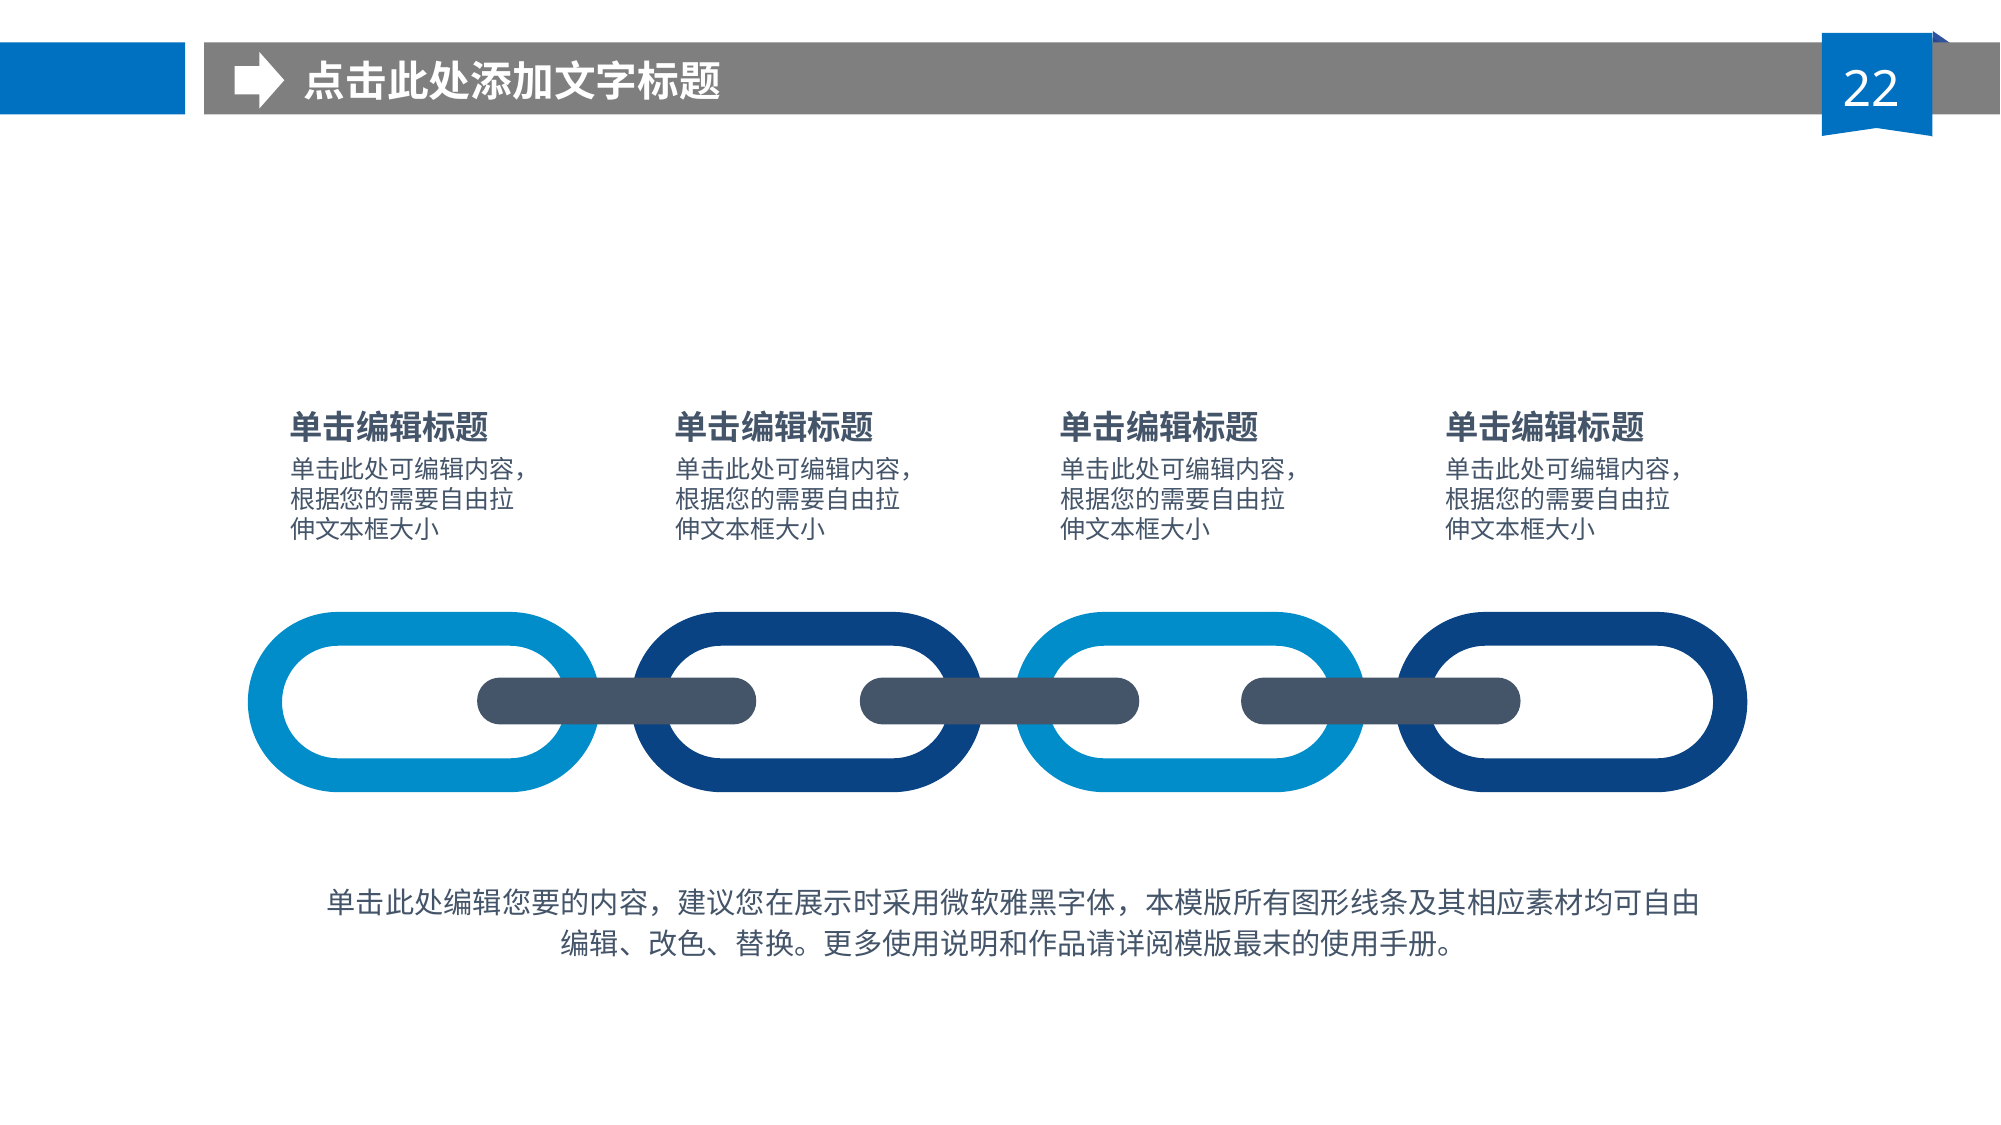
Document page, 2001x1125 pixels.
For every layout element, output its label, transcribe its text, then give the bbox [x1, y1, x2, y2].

text_box [1241, 677, 1521, 725]
text_box 点击此处添加文字标题 [288, 47, 753, 112]
text_box 单击编辑标题 [1445, 406, 1829, 447]
text_box [247, 611, 598, 793]
text_box [633, 725, 981, 793]
text_box [234, 52, 285, 109]
text_box 单击此处可编辑内容，根据您的需要自由拉伸文本框大小 [1060, 453, 1303, 544]
text_box [1016, 725, 1364, 793]
text_box [1821, 32, 1933, 136]
text_box [204, 42, 1821, 115]
text_box 单击此处可编辑内容，根据您的需要自由拉伸文本框大小 [1445, 453, 1688, 544]
text_box [634, 611, 980, 677]
text_box 单击编辑标题 [289, 406, 674, 447]
text_box [0, 42, 186, 115]
text_box 单击编辑标题 [1059, 406, 1444, 447]
text_box [859, 677, 1140, 725]
text_box 22 [1822, 49, 1933, 193]
text_box 单击编辑标题 [674, 406, 1059, 447]
text_box 单击此处可编辑内容，根据您的需要自由拉伸文本框大小 [675, 453, 918, 544]
text_box 单击此处编辑您要的内容，建议您在展示时采用微软雅黑字体，本模版所有图形线条及其相应素材均可自由编辑、改色、替换。更多使用说明和作品请详阅模版最末的使用手册。 [320, 877, 1708, 961]
text_box [1397, 611, 1748, 793]
text_box [1932, 31, 1949, 42]
text_box [477, 677, 757, 725]
text_box [1017, 611, 1363, 677]
text_box [1933, 42, 2000, 115]
text_box 单击此处可编辑内容，根据您的需要自由拉伸文本框大小 [290, 453, 532, 544]
